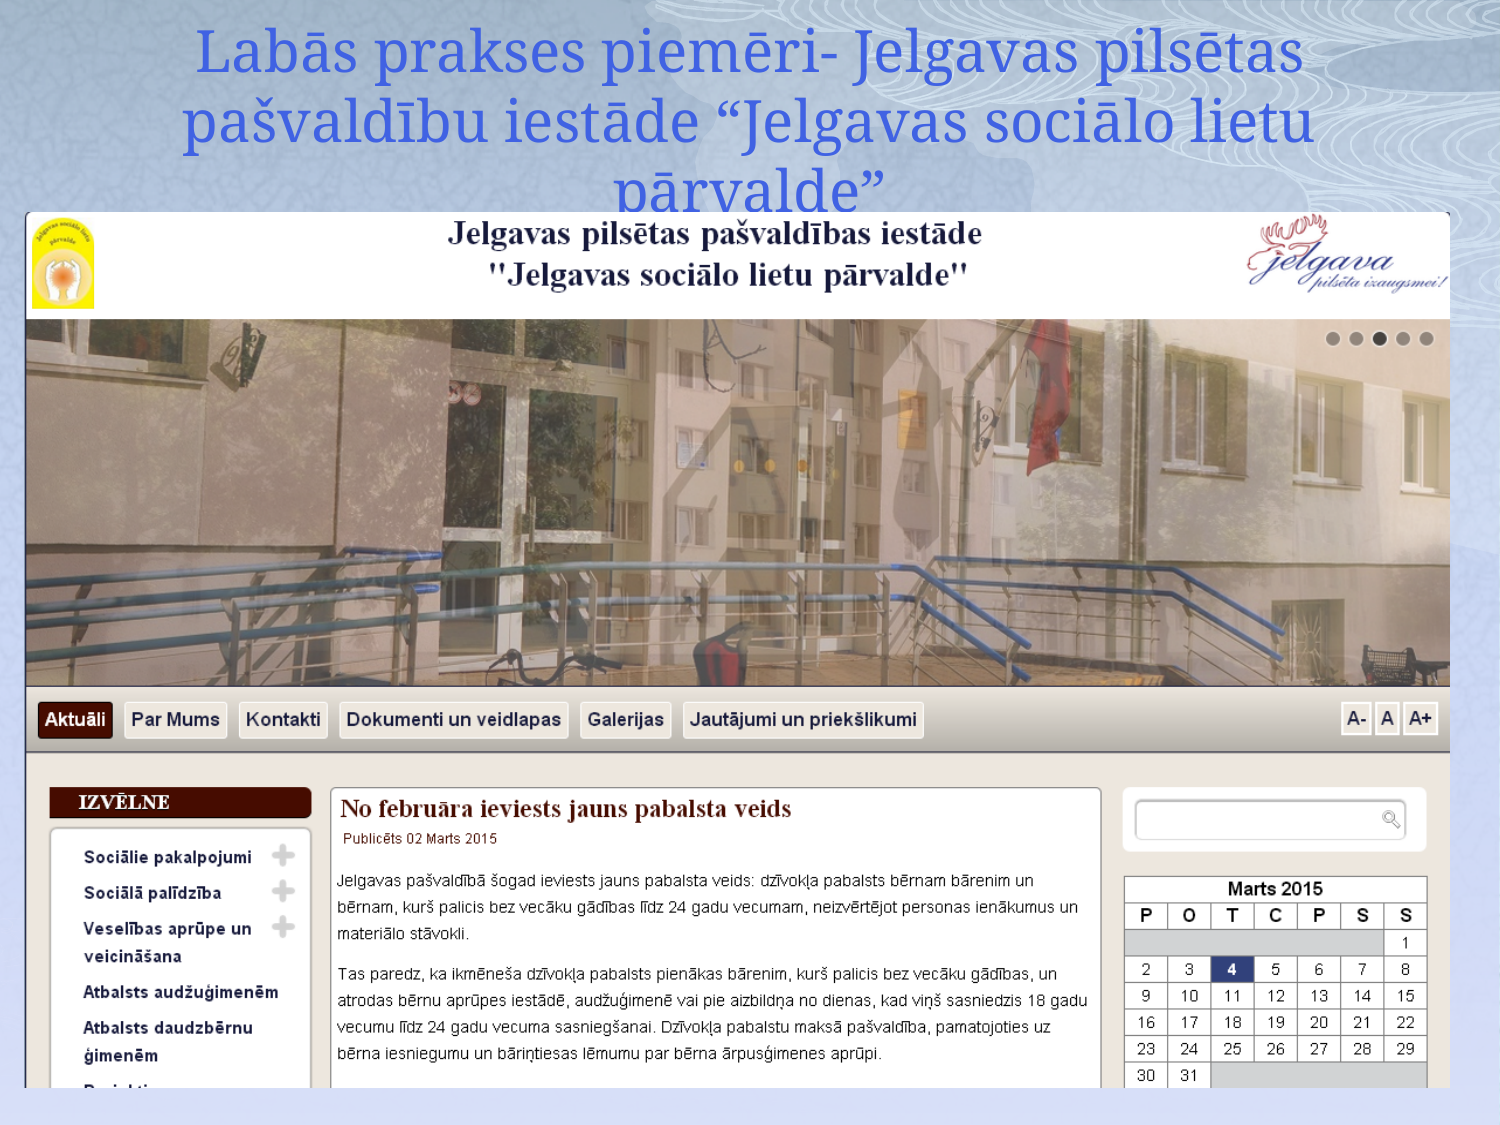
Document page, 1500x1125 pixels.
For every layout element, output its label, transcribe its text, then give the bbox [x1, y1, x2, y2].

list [24, 212, 1450, 1088]
title Labās prakses piemēri- Jelgavas pilsētas pašvaldību iestāde “Jelgavas sociālo lietu pārvalde” [75, 24, 1425, 204]
